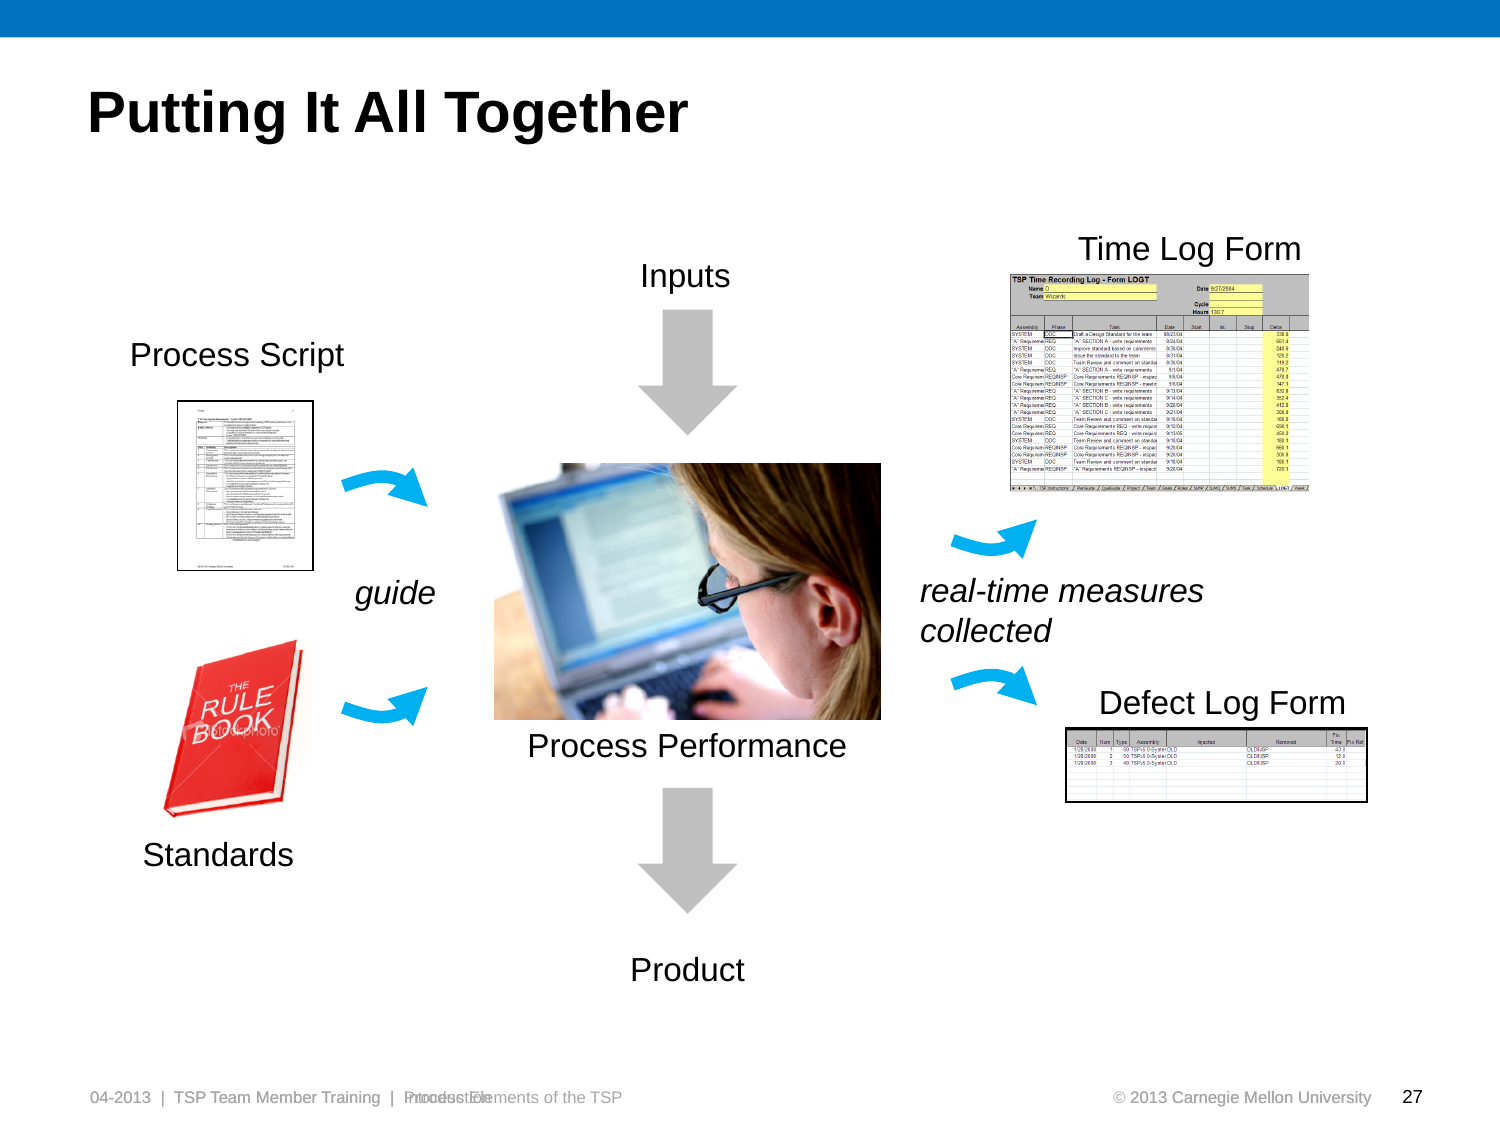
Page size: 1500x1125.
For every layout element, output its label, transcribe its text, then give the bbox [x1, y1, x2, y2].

text_box [952, 519, 1038, 550]
text_box [637, 309, 738, 436]
picture [1009, 273, 1309, 492]
text_box Inputs [625, 246, 746, 301]
text_box real-time measures collected [905, 561, 1220, 657]
picture [494, 463, 881, 720]
text_box [343, 686, 428, 718]
text_box guide [340, 563, 452, 619]
picture [178, 401, 313, 571]
text_box Defect Log Form [1084, 673, 1362, 727]
title Putting It All Together [87, 87, 1439, 226]
text_box Product [615, 941, 760, 996]
text_box [952, 674, 1038, 706]
text_box [637, 787, 738, 914]
text_box [343, 476, 428, 507]
picture [147, 631, 313, 826]
text_box Process Performance [512, 728, 863, 772]
text_box Standards [127, 826, 310, 881]
picture [1066, 729, 1366, 801]
text_box Time Log Form [1063, 219, 1318, 275]
text_box Process Script [115, 325, 360, 381]
